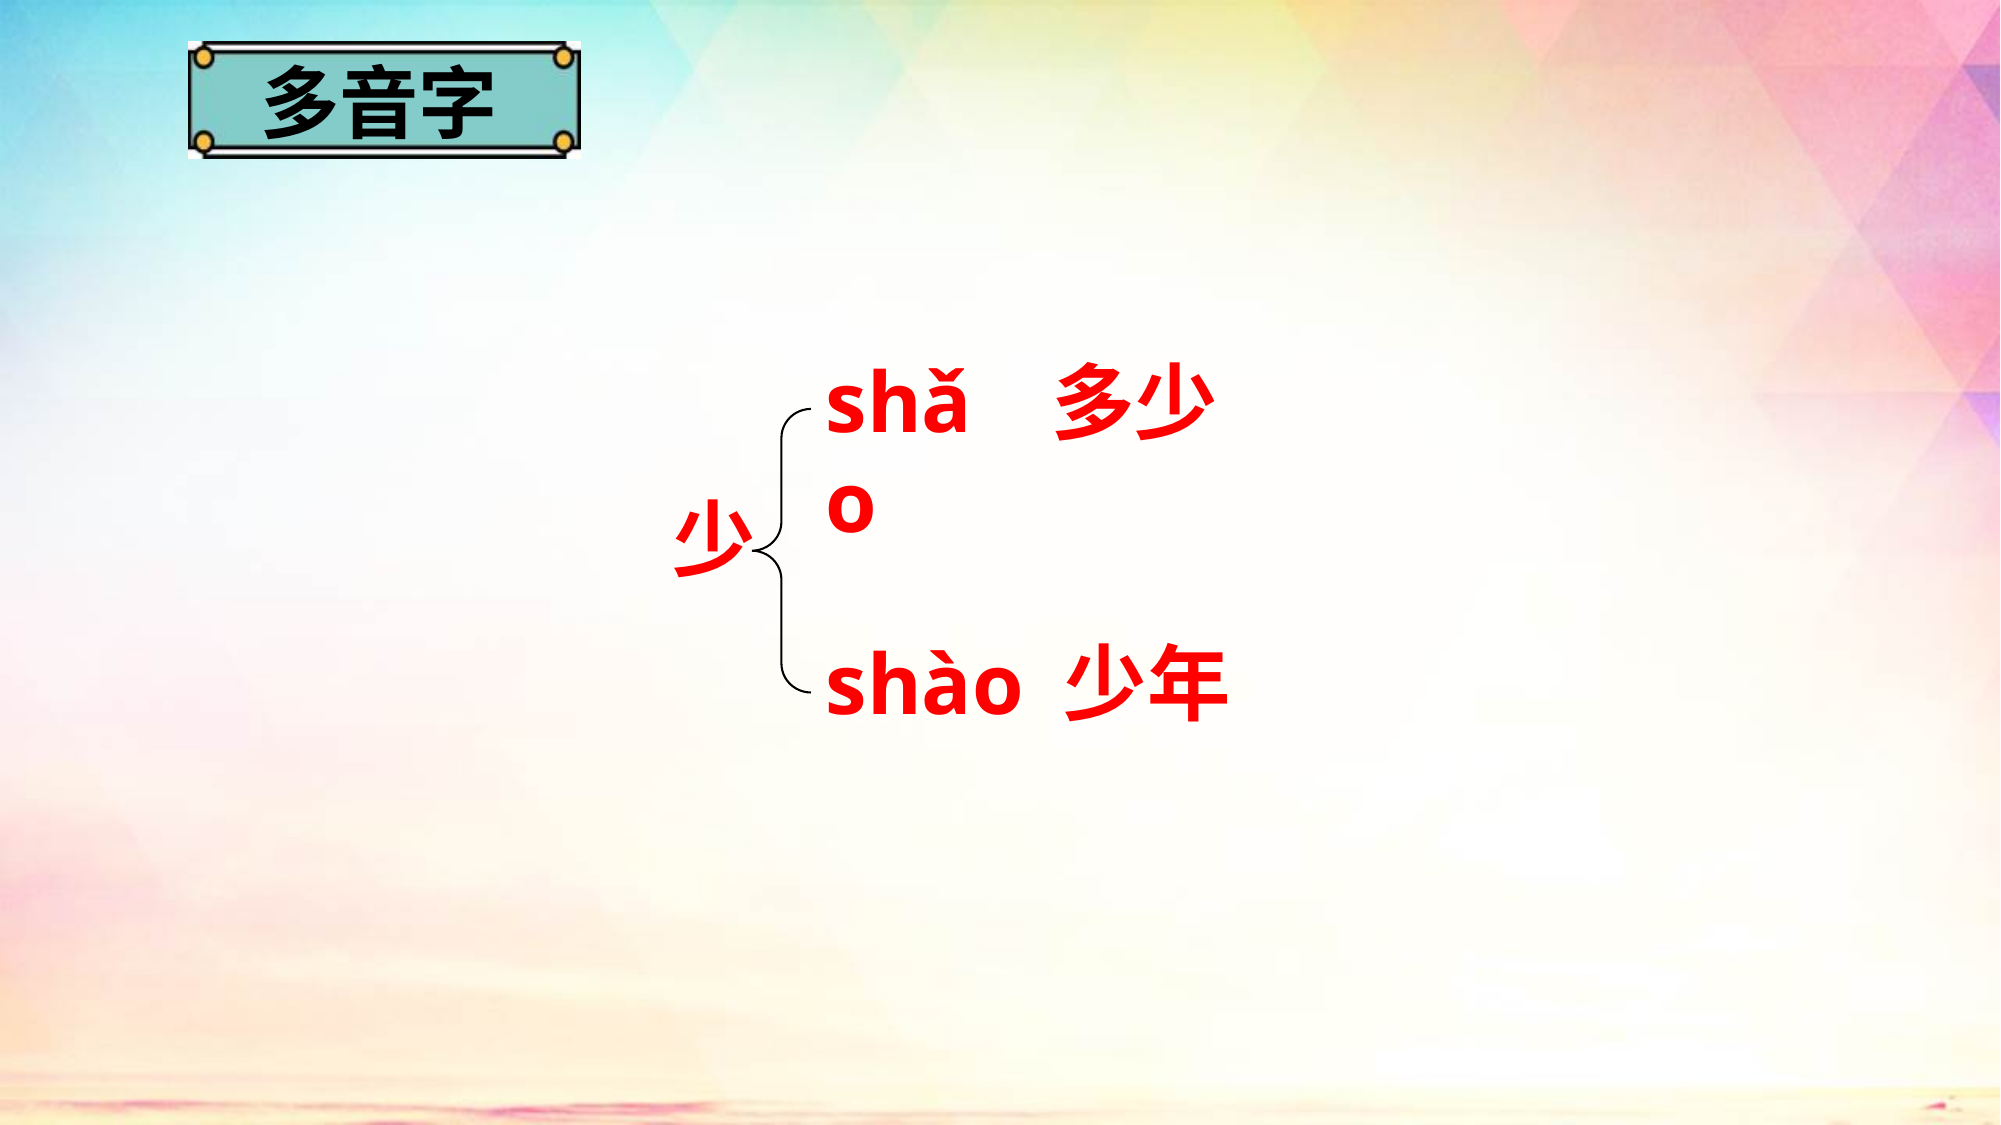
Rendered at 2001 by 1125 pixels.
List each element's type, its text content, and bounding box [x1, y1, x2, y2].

text_box 少 [657, 479, 780, 595]
picture [0, 0, 2001, 1125]
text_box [188, 41, 581, 159]
text_box 少年 [1049, 624, 1382, 739]
text_box 多少 [1036, 343, 1250, 458]
text_box shào [811, 624, 1049, 739]
text_box [751, 407, 811, 694]
text_box shǎo [810, 342, 1037, 557]
